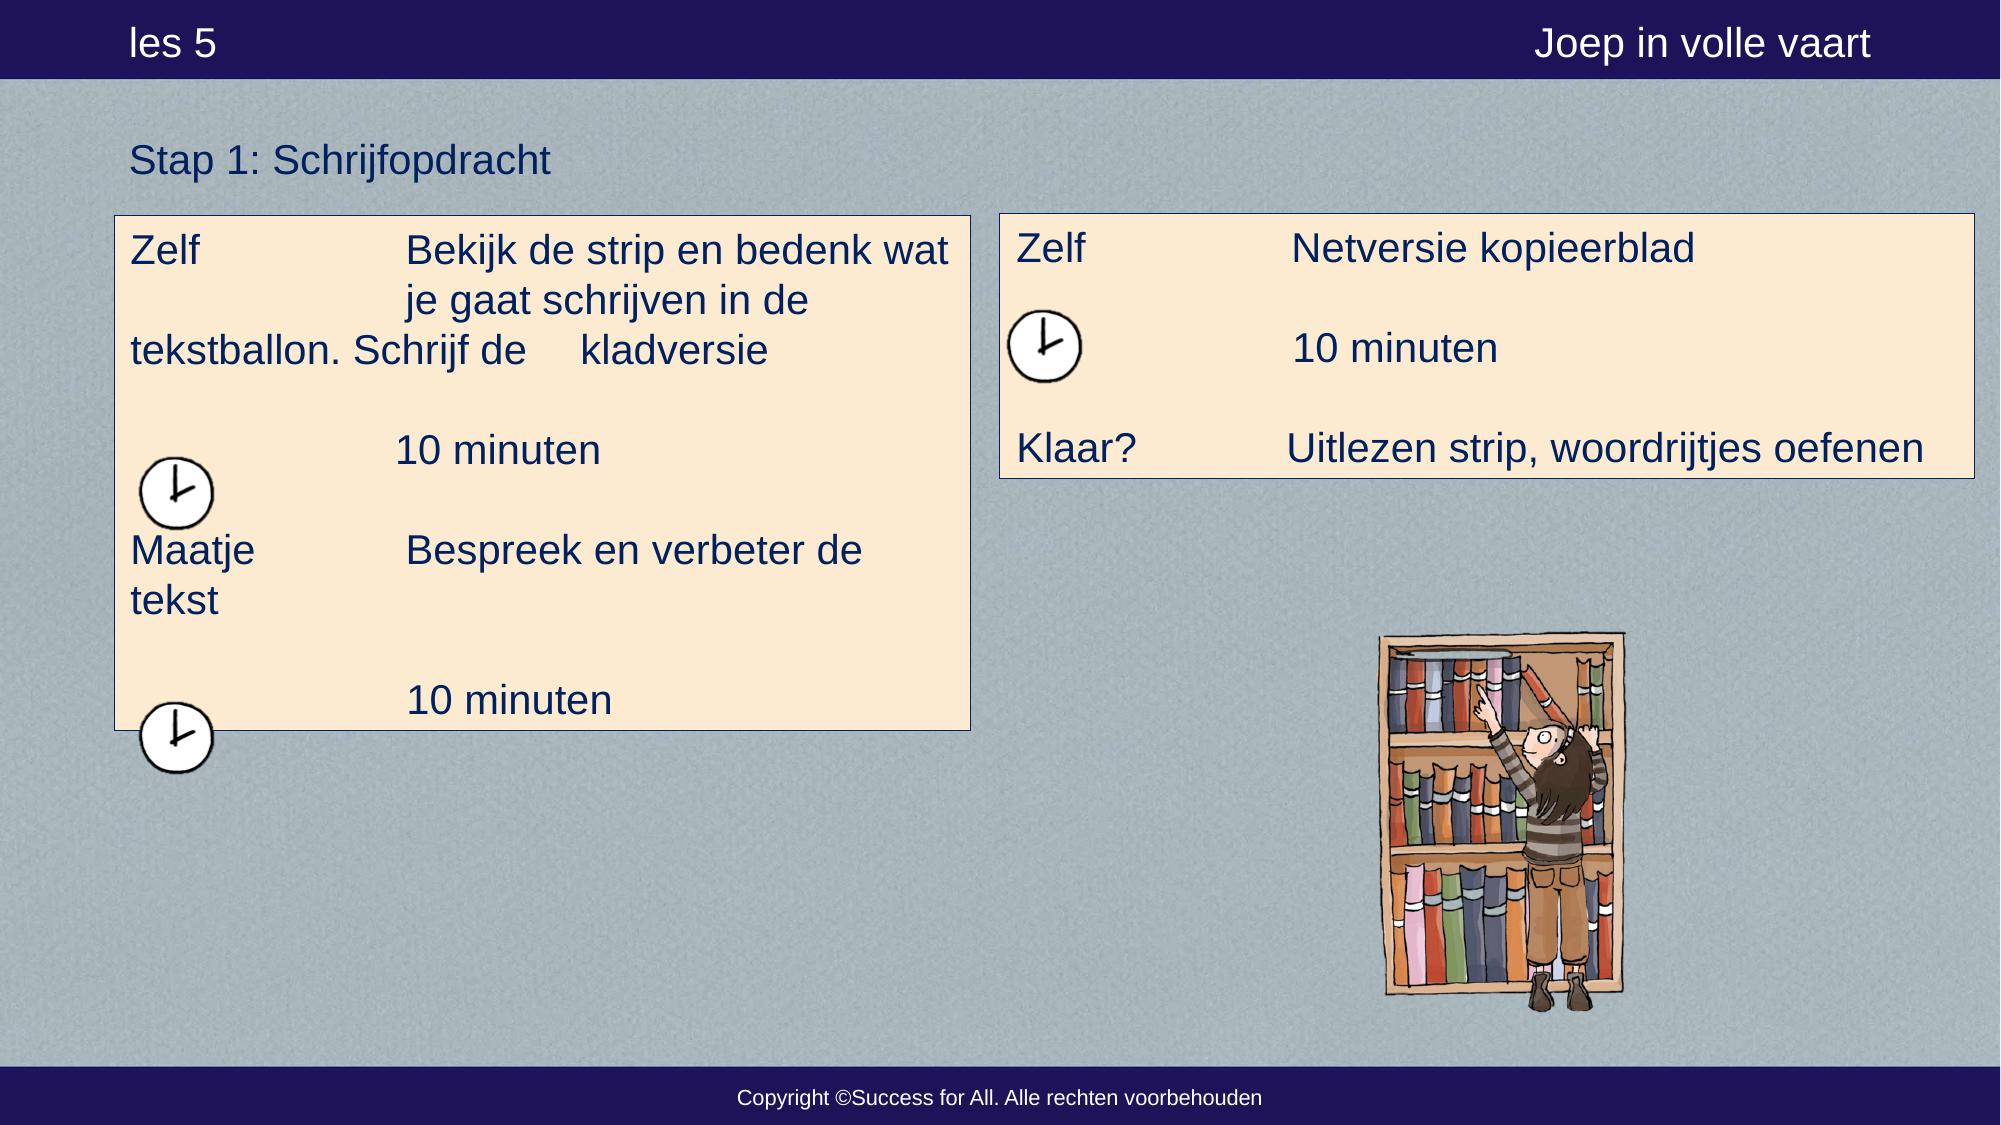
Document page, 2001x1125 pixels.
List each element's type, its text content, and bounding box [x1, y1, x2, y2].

picture [0, 0, 2001, 1125]
text_box Stap 1: Schrijfopdracht [114, 125, 907, 191]
text_box Zelf Bekijk de strip en bedenk wat je gaat schrijven in de tekstballon. Schrijf de kladversie 10 minuten Maatje Bespreek en verbeter de tekst 10 minuten [114, 215, 971, 731]
text_box Zelf Netversie kopieerblad 10 minuten Klaar? Uitlezen strip, woordrijtjes oefenen [999, 213, 1975, 479]
text_box Copyright ©Success for All. Alle rechten voorbehouden [0, 1076, 2000, 1125]
text_box les 5 [114, 8, 354, 73]
text_box Joep in volle vaart [999, 8, 1886, 73]
